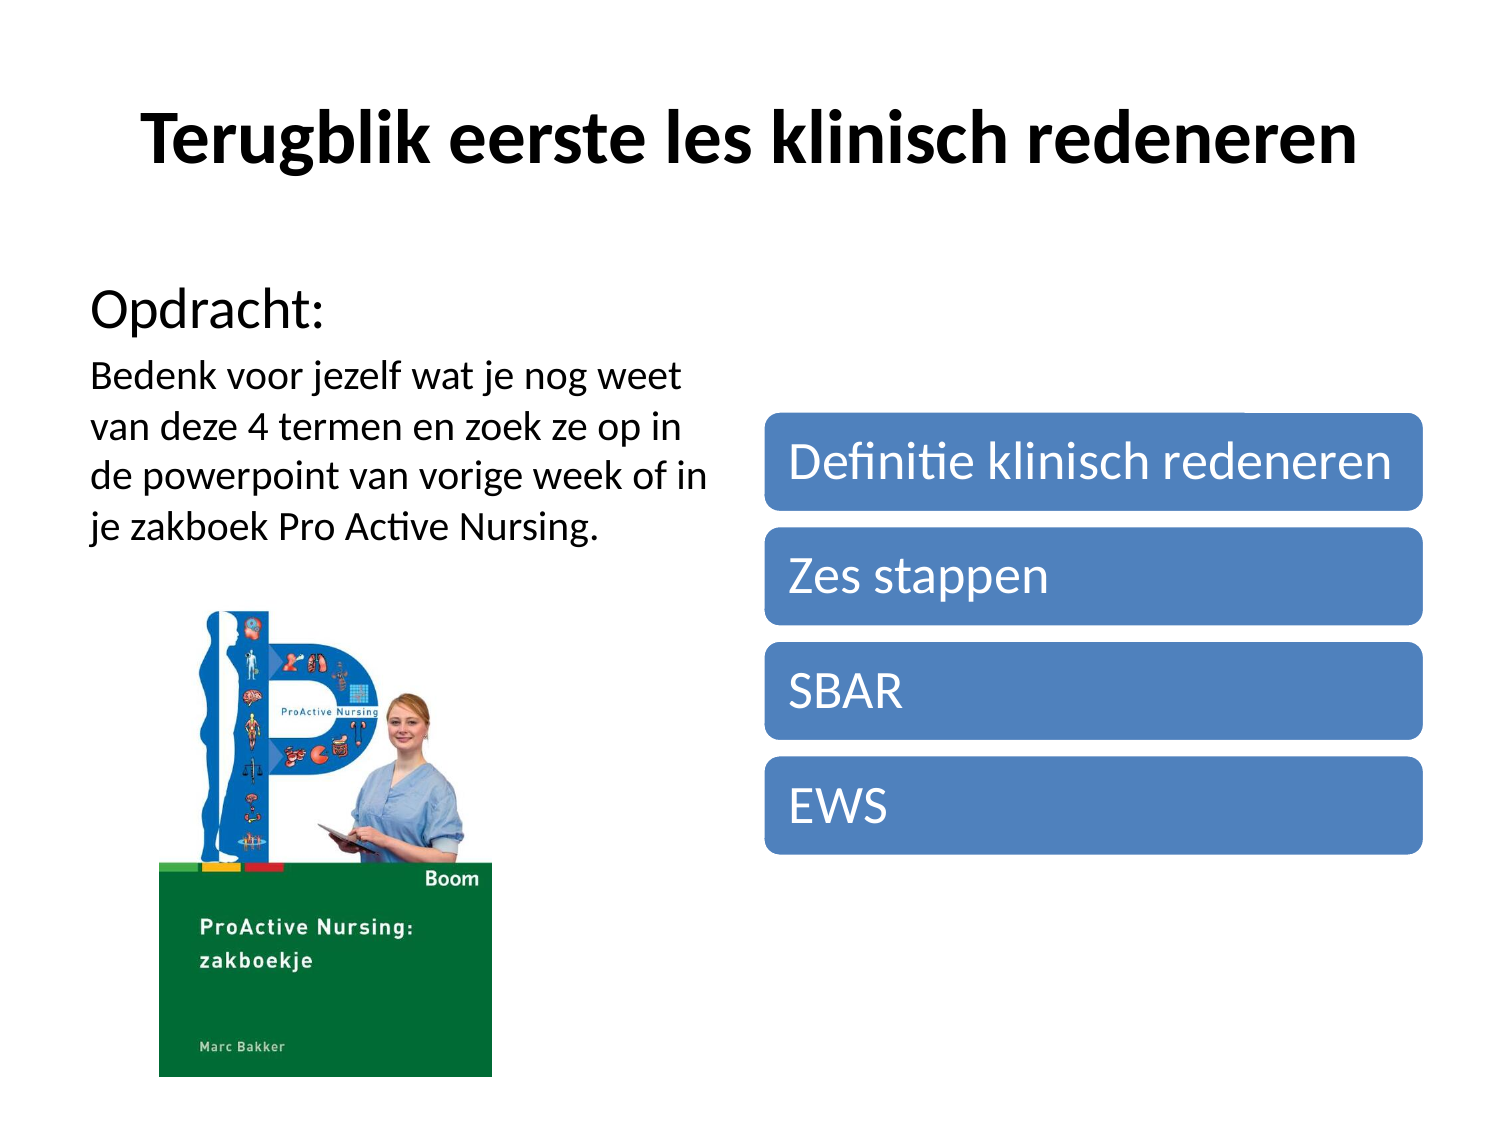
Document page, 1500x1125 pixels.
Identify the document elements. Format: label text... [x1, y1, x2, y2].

text_box Opdracht: Bedenk voor jezelf wat je nog weet van deze 4 termen en zoek ze op in de powerpoint van vorige week of in je zakboek Pro Active Nursing. [74, 262, 738, 1005]
picture [159, 600, 492, 1077]
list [762, 262, 1426, 1006]
title Terugblik eerste les klinisch redeneren [75, 45, 1425, 233]
